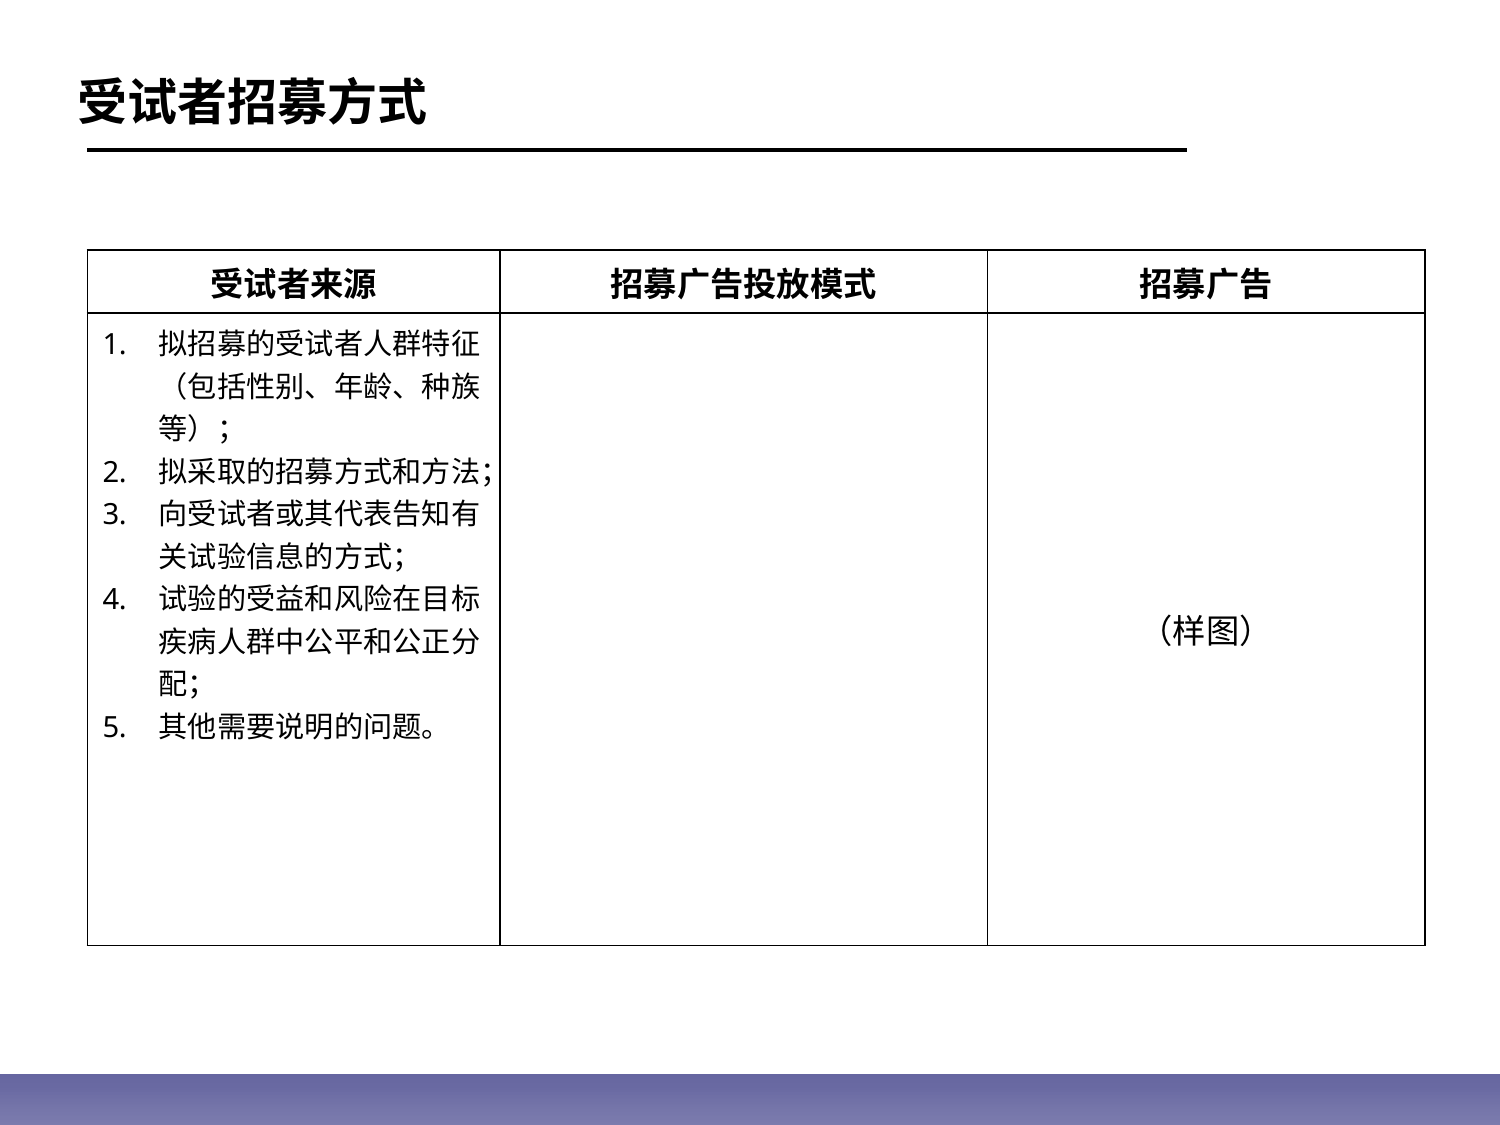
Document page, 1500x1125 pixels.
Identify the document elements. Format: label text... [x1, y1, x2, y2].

text_box 受试者招募方式 [62, 50, 1500, 150]
table_cell [501, 314, 987, 945]
table_header 招募广告投放模式 [501, 251, 987, 312]
table_header 受试者来源 [88, 251, 499, 312]
table_cell 拟招募的受试者人群特征（包括性别、年龄、种族等）； 拟采取的招募方式和方法； 向受试者或其代表告知有关试验信息的方式； 试验的受益和风险在目标疾病人群中公平和公正分配； 其他需要说明的问题。 [88, 314, 499, 945]
table_header 招募广告 [988, 251, 1424, 312]
picture [0, 1074, 1500, 1125]
table_cell （样图） [988, 314, 1424, 945]
